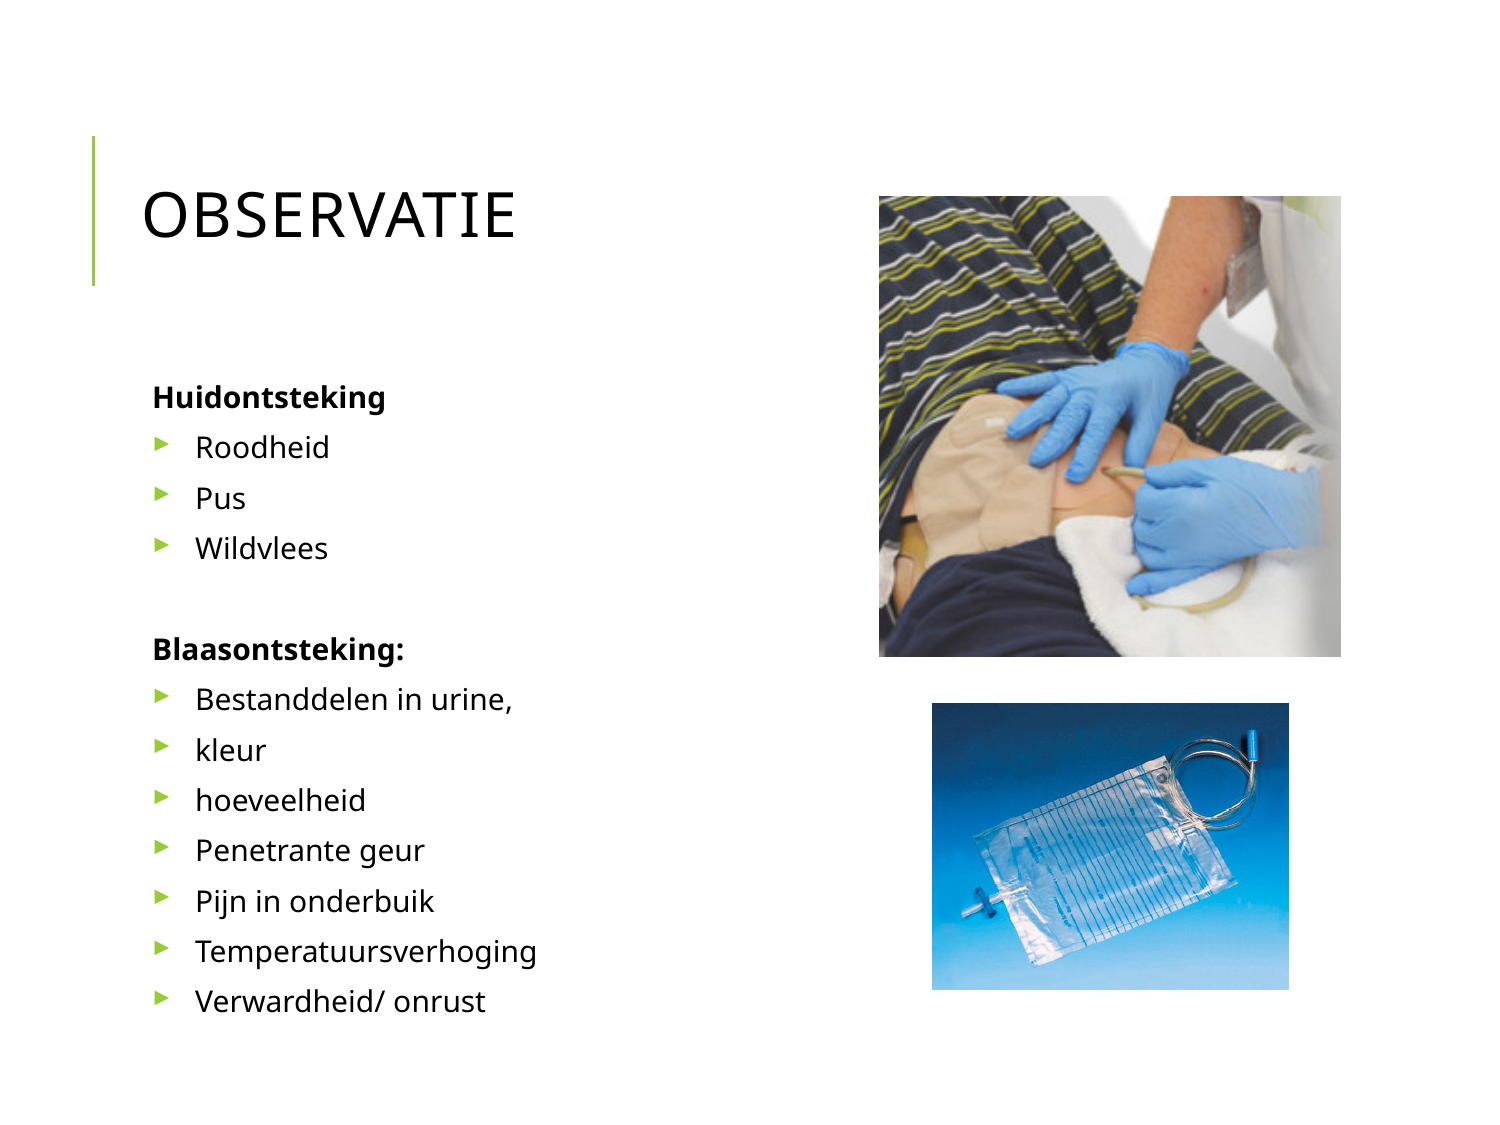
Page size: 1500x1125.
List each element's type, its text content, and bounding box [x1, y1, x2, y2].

picture [931, 703, 1289, 991]
list Huidontsteking Roodheid Pus Wildvlees Blaasontsteking: Bestanddelen in urine, kleur hoeveelheid Penetrante geur Pijn in onderbuik Temperatuursverhoging Verwardheid/ onrust [126, 375, 1322, 1035]
picture [879, 196, 1341, 658]
title Observatie [126, 96, 1322, 342]
